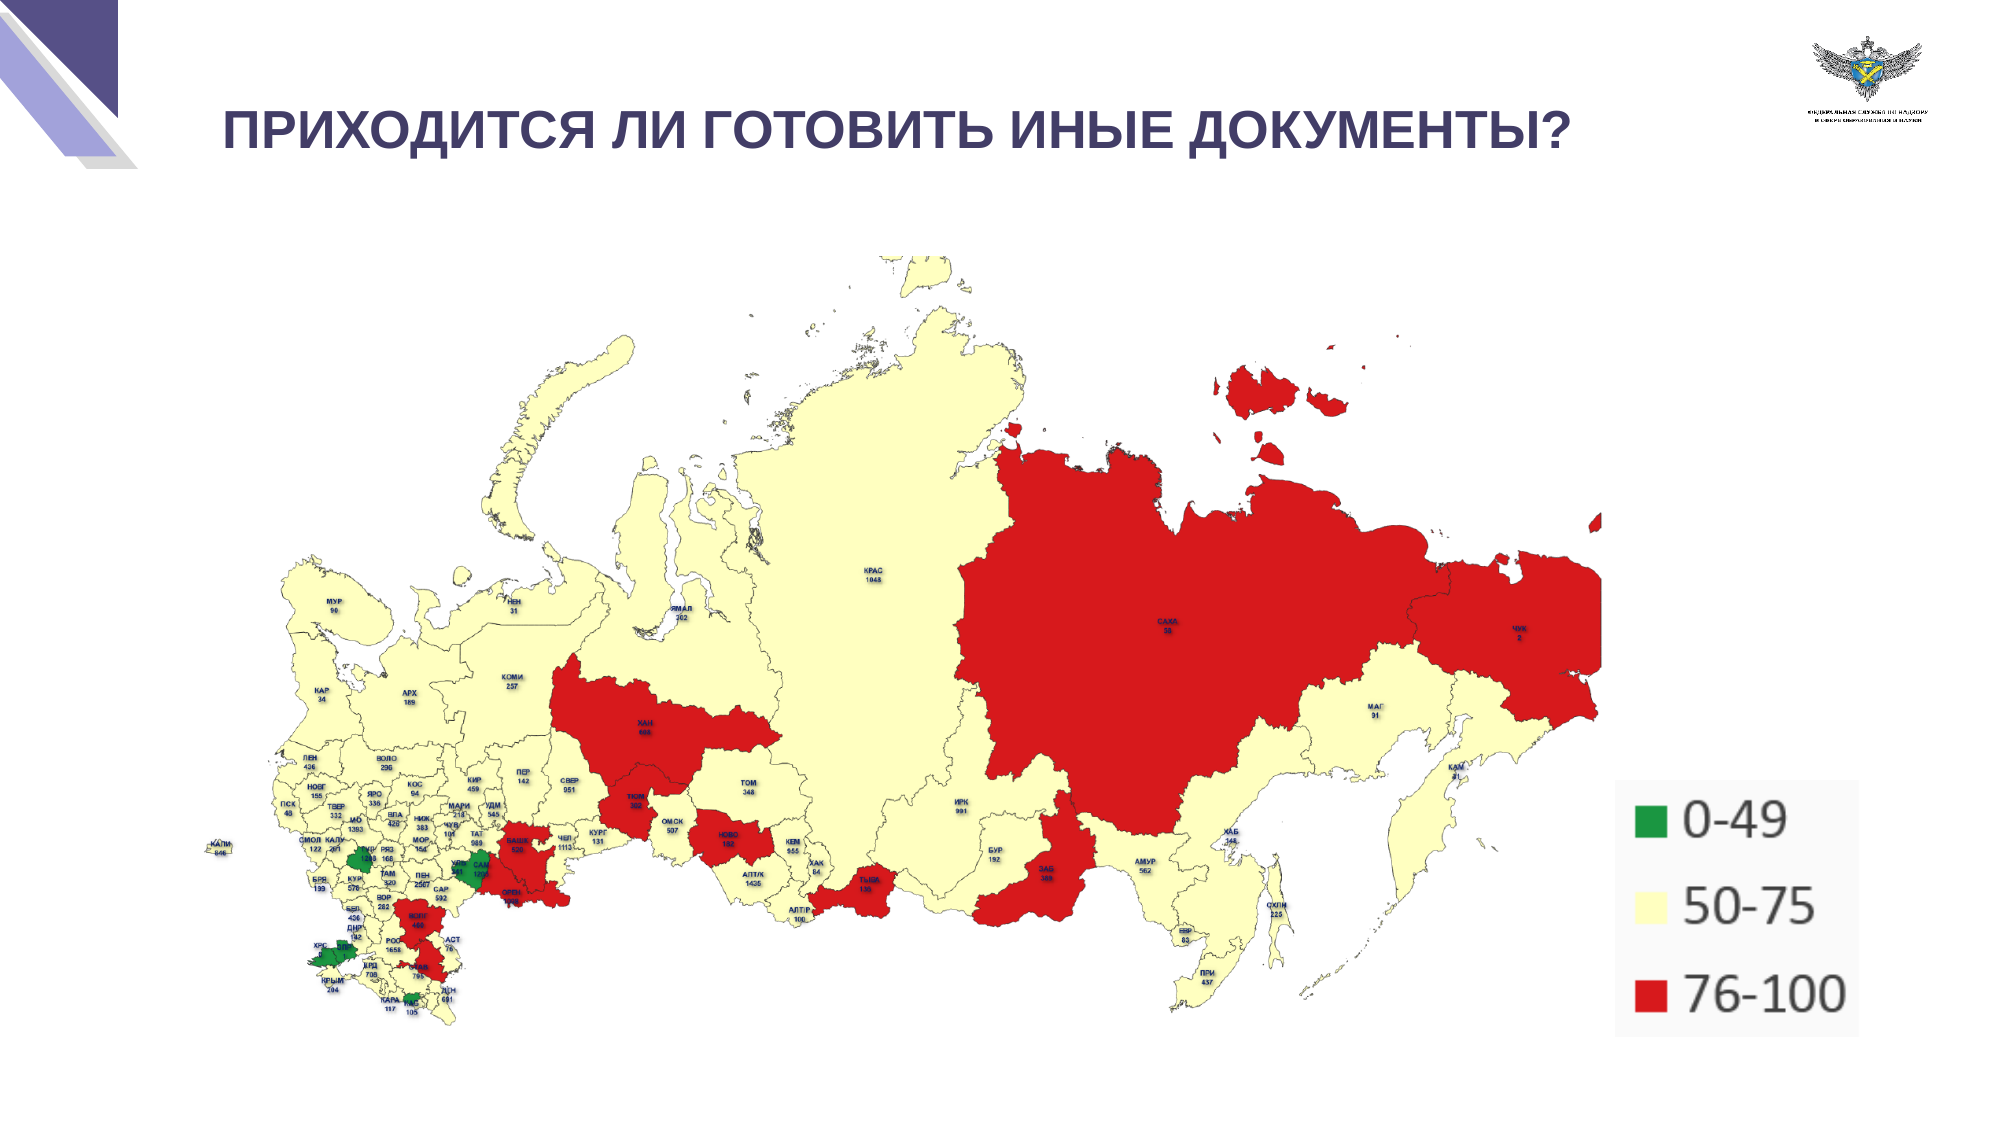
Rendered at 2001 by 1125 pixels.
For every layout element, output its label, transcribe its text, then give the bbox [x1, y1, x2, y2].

text_box ПРИХОДИТСЯ ЛИ ГОТОВИТЬ ИНЫЕ ДОКУМЕНТЫ? [208, 88, 1644, 167]
picture [0, 256, 1971, 1037]
picture [1808, 35, 1928, 122]
